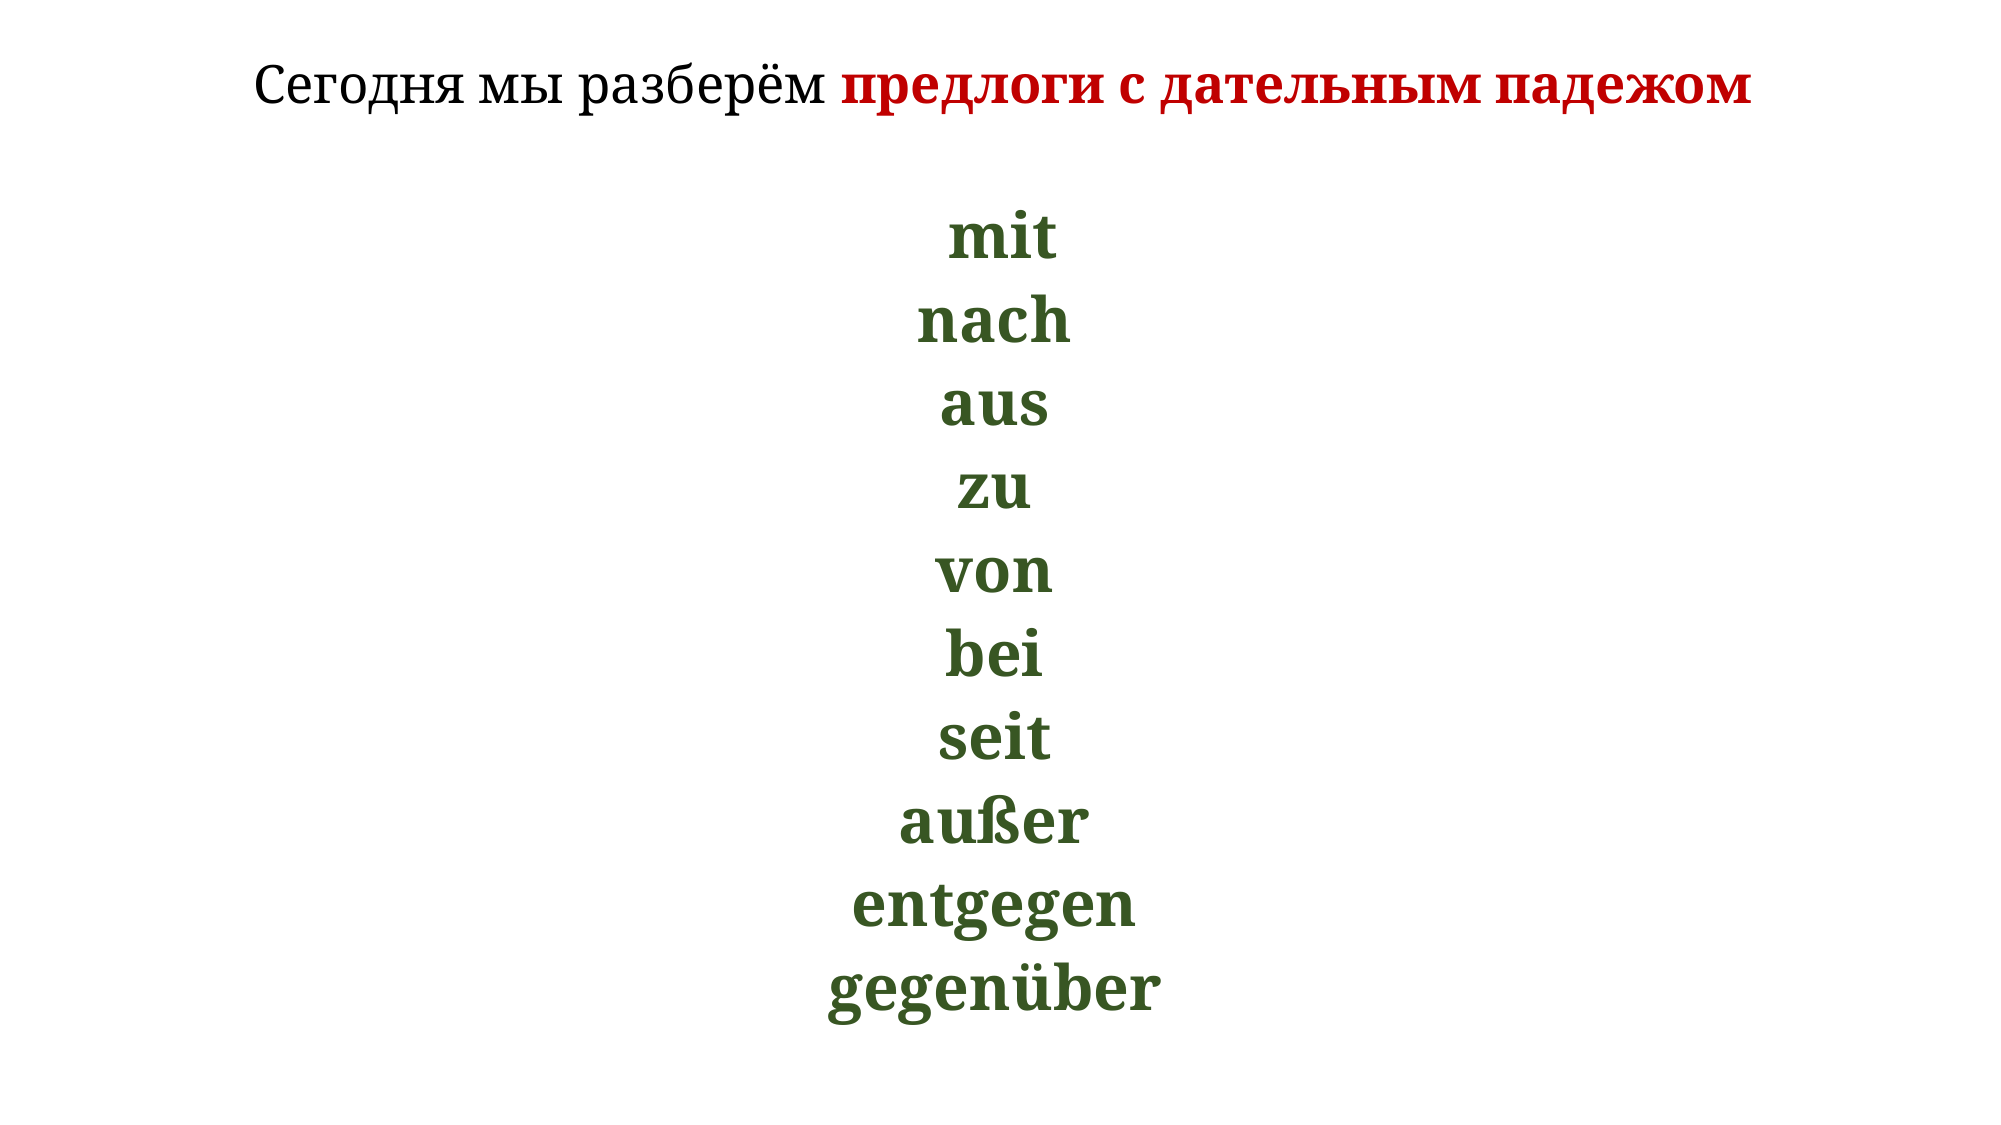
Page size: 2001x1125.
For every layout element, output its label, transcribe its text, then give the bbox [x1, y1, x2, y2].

list Сегодня мы разберём предлоги с дательным падежом mit nach aus zu von bei seit außer entgegen gegenüber [48, 50, 1958, 1043]
